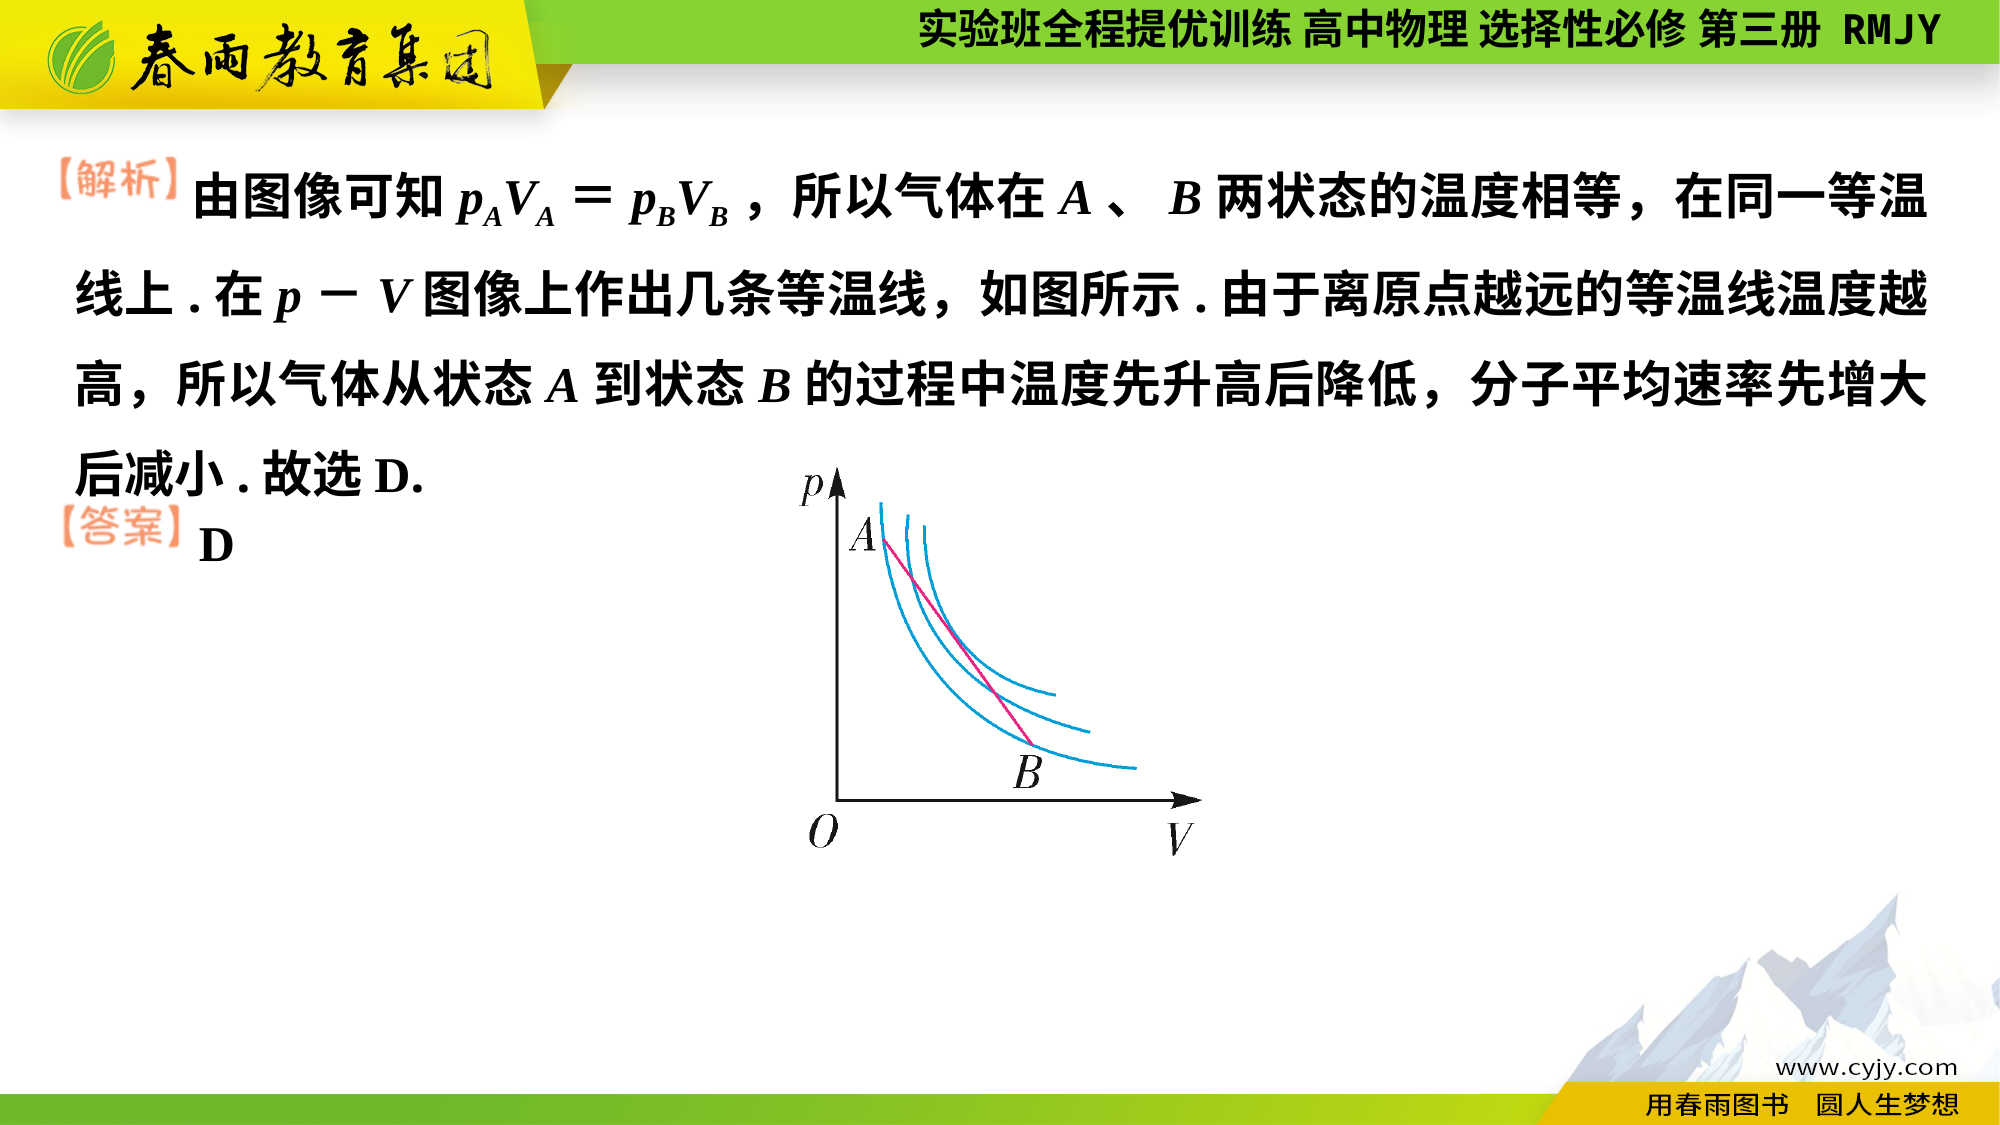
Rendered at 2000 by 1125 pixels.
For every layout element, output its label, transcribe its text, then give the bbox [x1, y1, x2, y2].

list 由图像可知pAVA＝pBVB，所以气体在A、B两状态的温度相等，在同一等温线上.在p－V图像上作出几条等温线，如图所示.由于离原点越远的等温线温度越高，所以气体从状态A到状态B的过程中温度先升高后降低，分子平均速率先增大后减小.故选D. [59, 122, 1944, 490]
picture [0, 0, 2000, 1125]
text_box D [59, 474, 268, 580]
